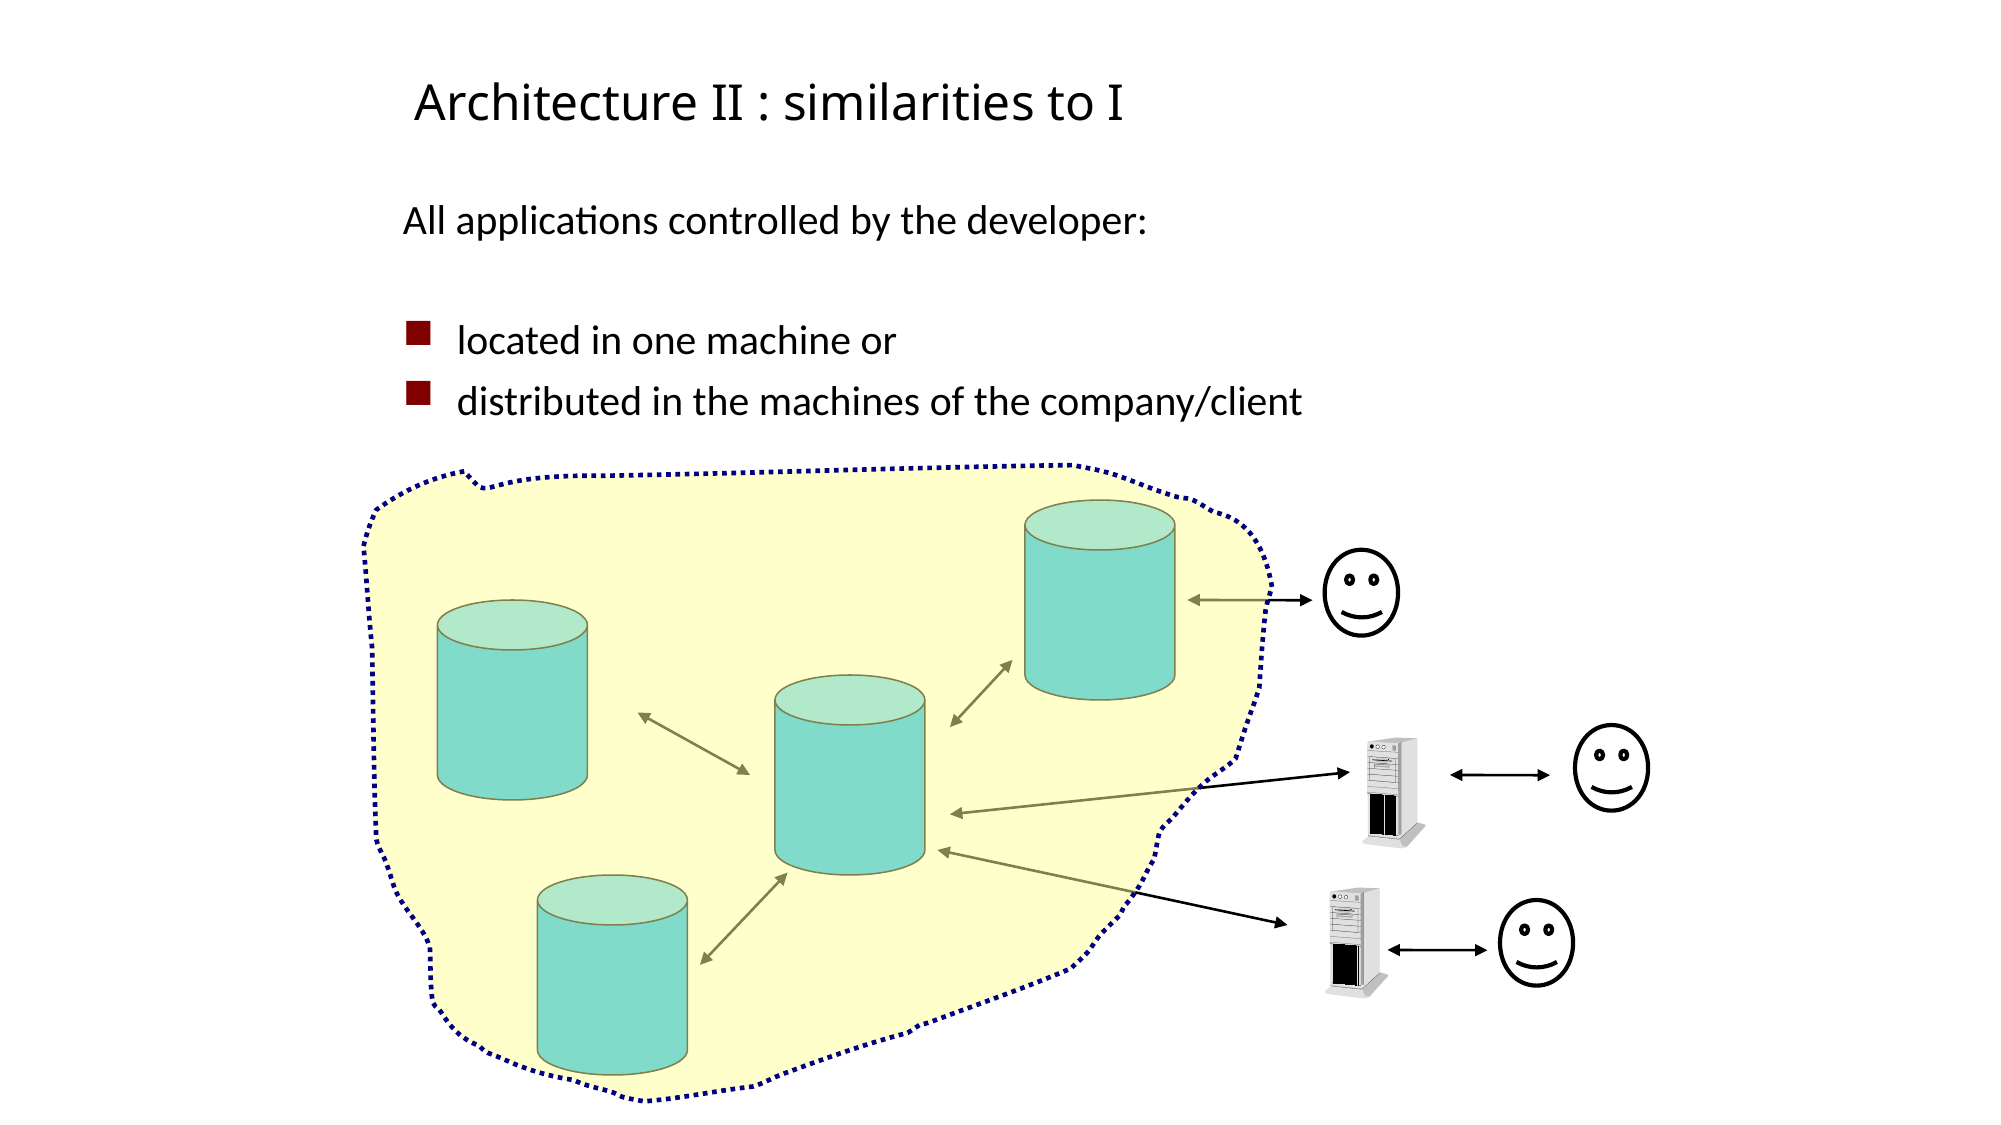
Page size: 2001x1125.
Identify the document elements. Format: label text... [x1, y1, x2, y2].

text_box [1499, 899, 1574, 986]
title Architecture II : similarities to I [399, 3, 1663, 124]
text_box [1574, 724, 1649, 811]
picture [1324, 887, 1389, 999]
text_box [1268, 594, 1313, 607]
picture [1362, 737, 1426, 849]
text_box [1324, 549, 1399, 636]
text_box [1449, 768, 1550, 782]
text_box [1136, 892, 1288, 929]
text_box [1389, 943, 1488, 957]
list All applications controlled by the developer: located in one machine or distributed in the machines of the company/client [386, 124, 1675, 1012]
text_box [363, 465, 1273, 1102]
text_box [1199, 767, 1351, 789]
